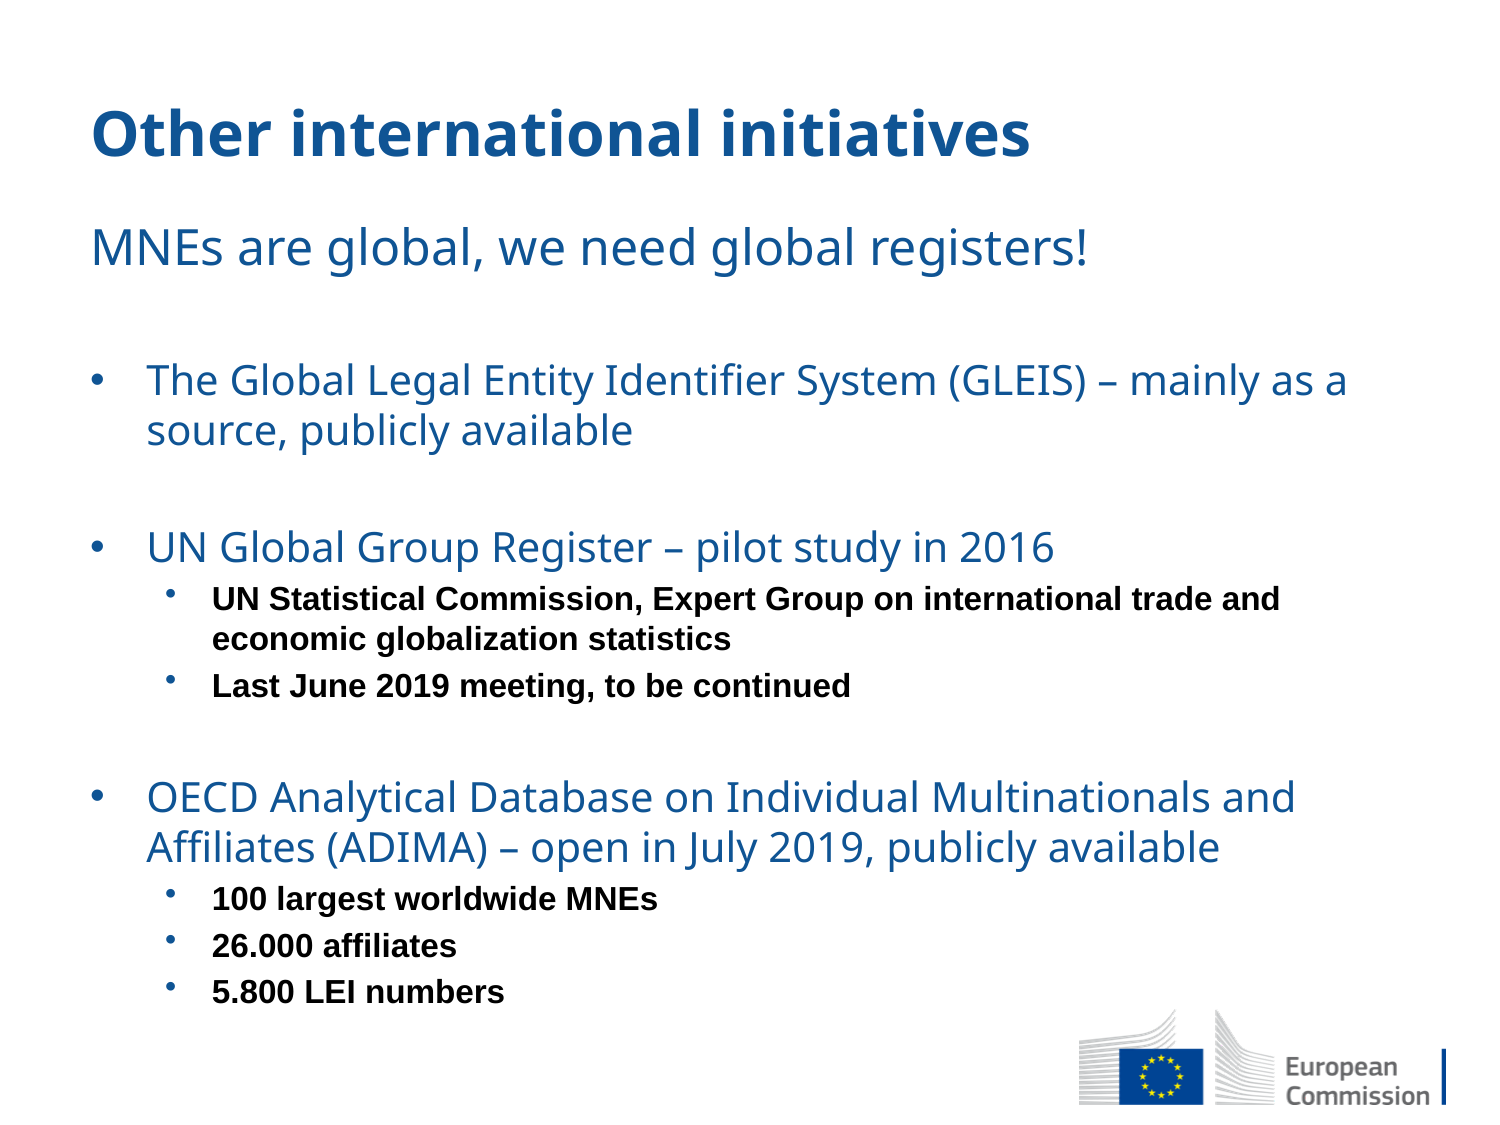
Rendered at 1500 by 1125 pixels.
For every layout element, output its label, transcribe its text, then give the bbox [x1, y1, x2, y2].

list MNEs are global, we need global registers! The Global Legal Entity Identifier System (GLEIS) – mainly as a source, publicly available UN Global Group Register – pilot study in 2016 UN Statistical Commission, Expert Group on international trade and economic globalization statistics Last June 2019 meeting, to be continued OECD Analytical Database on Individual Multinationals and Affiliates (ADIMA) – open in July 2019, publicly available 100 largest worldwide MNEs 26.000 affiliates 5.800 LEI numbers [74, 207, 1426, 805]
title Other international initiatives [74, 54, 1426, 207]
picture [1078, 1008, 1447, 1106]
